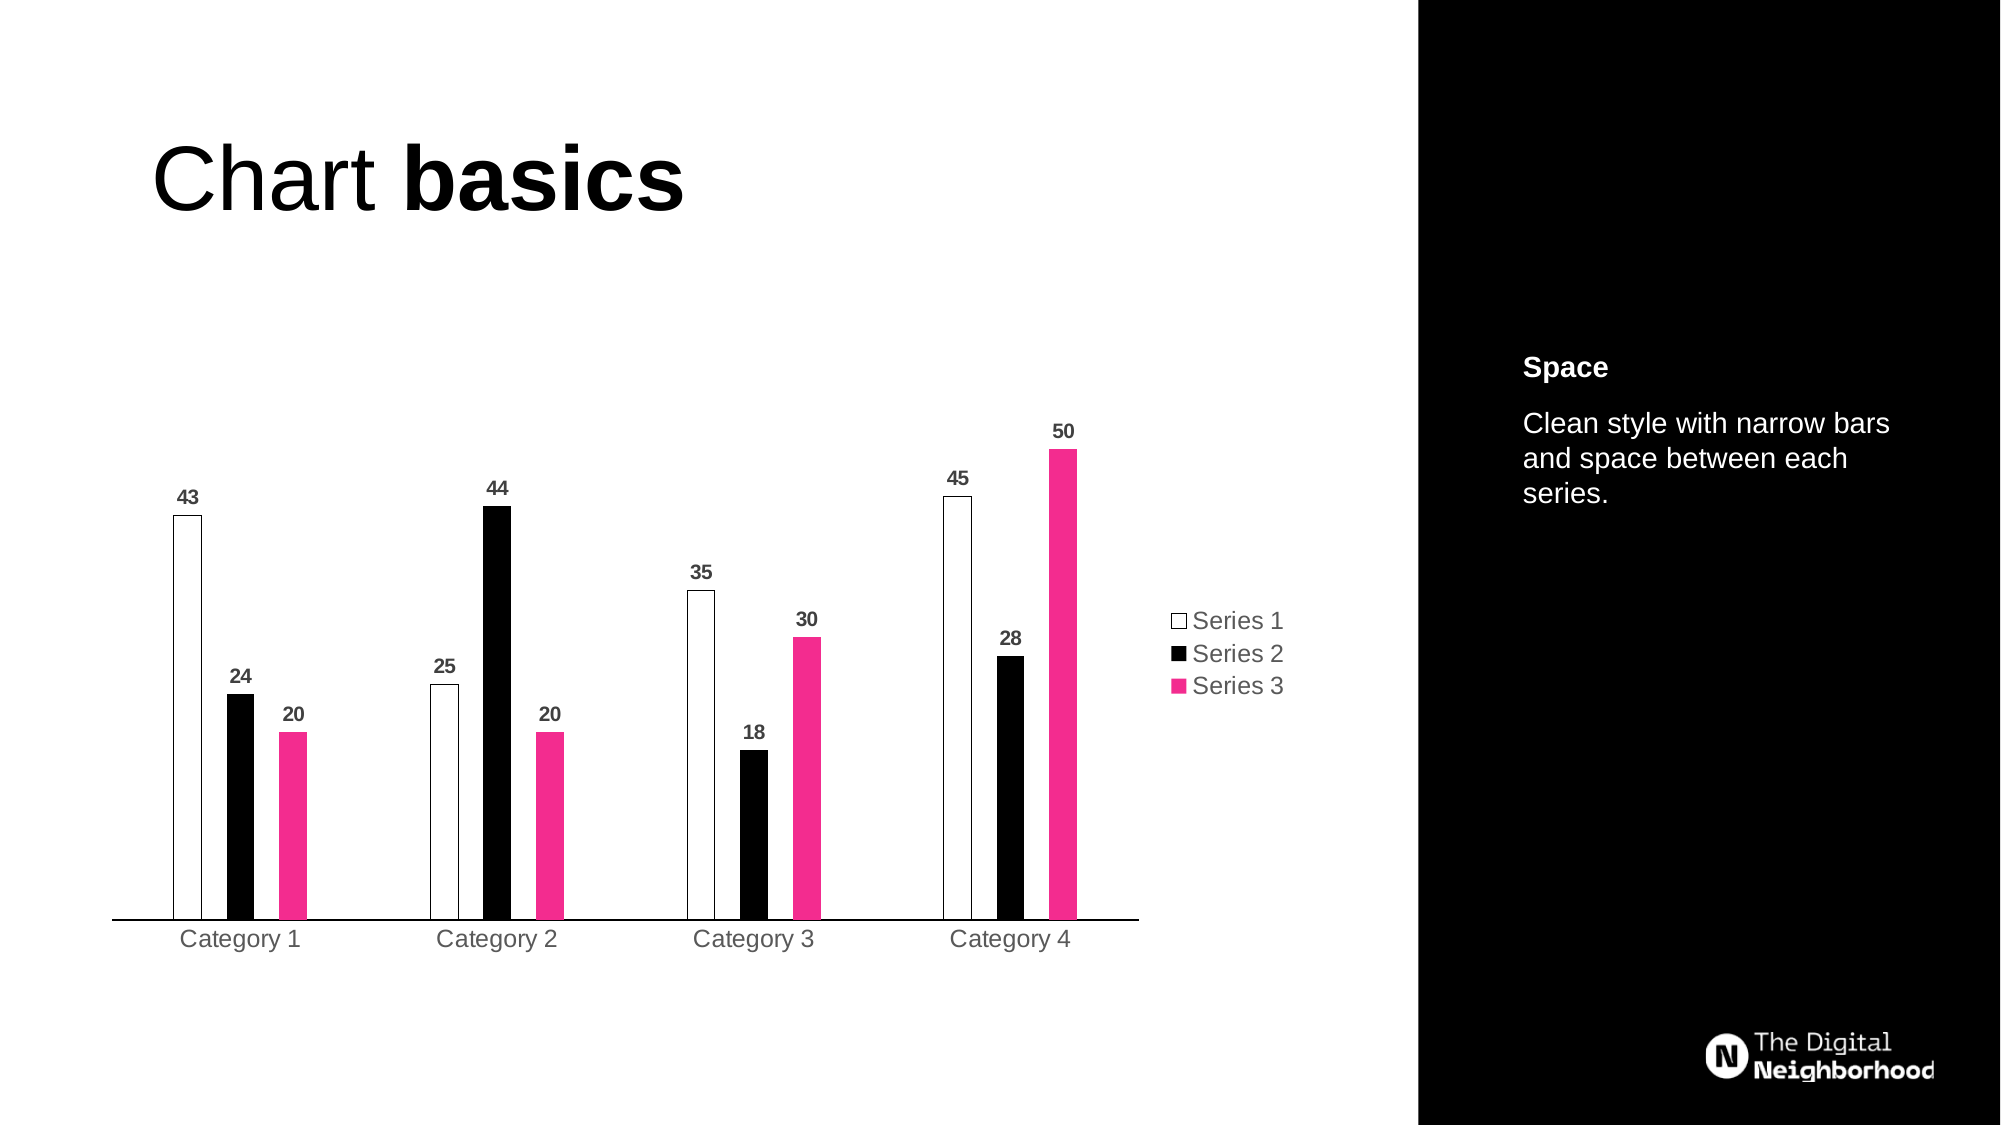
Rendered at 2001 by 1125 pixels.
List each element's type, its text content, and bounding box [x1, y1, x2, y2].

list Space Clean style with narrow bars and space between each series. [1507, 341, 1913, 964]
chart [87, 342, 1306, 965]
title Chart basics [136, 111, 1462, 239]
